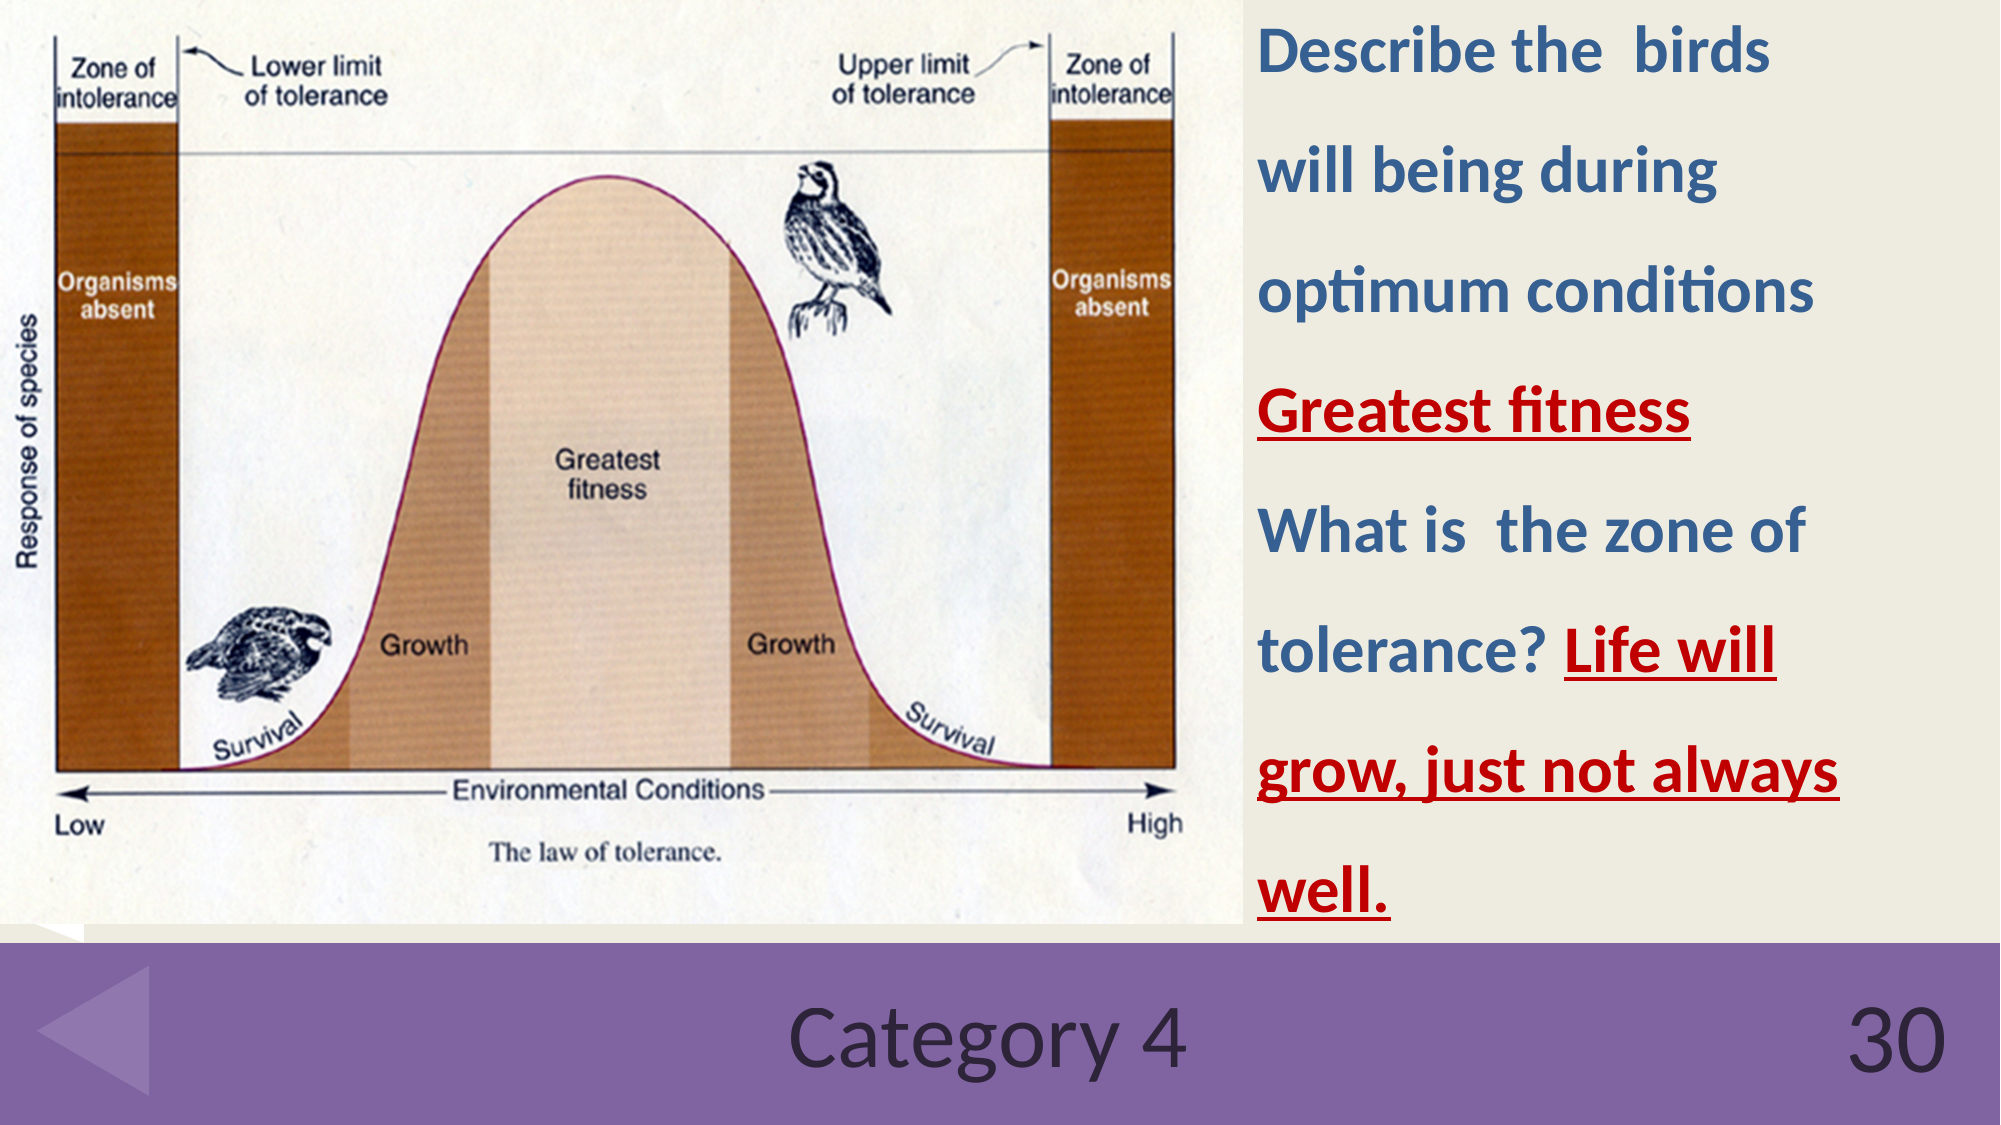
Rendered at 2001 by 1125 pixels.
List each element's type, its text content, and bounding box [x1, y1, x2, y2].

list 30 [1889, 967, 1963, 1097]
list Describe the birds will being during optimum conditions Greatest fitness What is the zone of tolerance? Life will grow, just not always well. [1246, 169, 1862, 843]
title Category 4 [88, 937, 1889, 1125]
picture [0, 0, 1243, 924]
